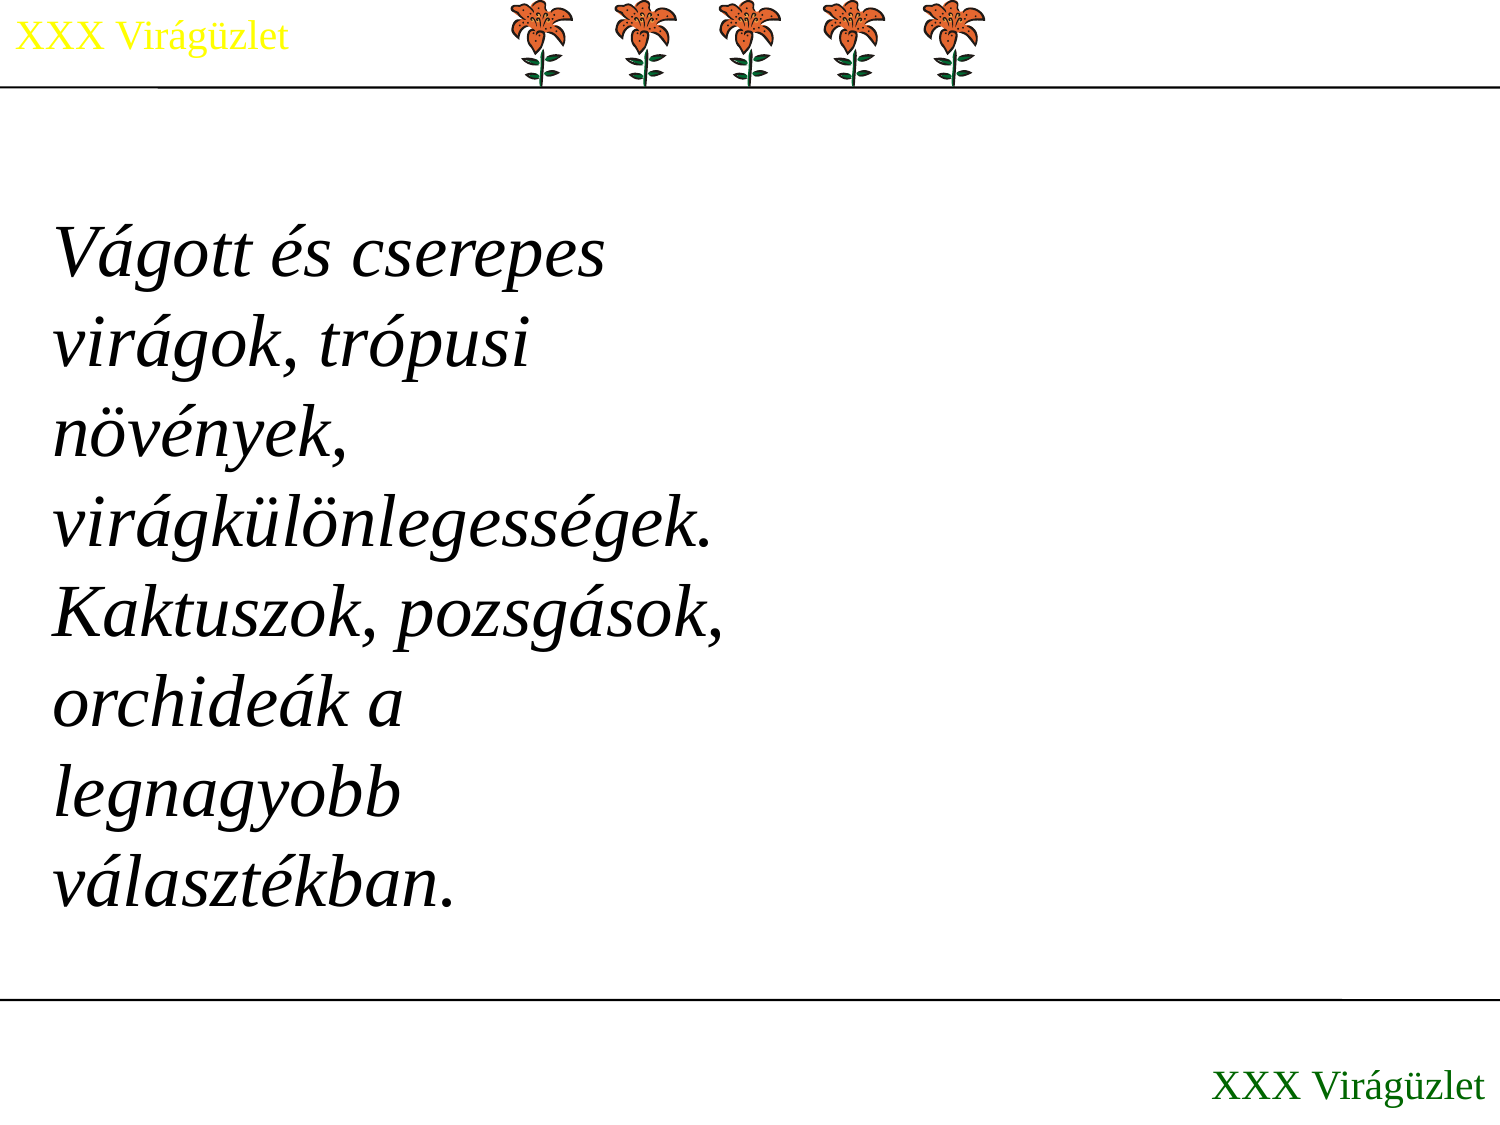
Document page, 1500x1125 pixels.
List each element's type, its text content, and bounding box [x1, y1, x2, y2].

text_box Vágott és cserepes virágok, trópusi növények, virágkülönlegességek. Kaktuszok, pozsgások, orchideák a legnagyobb választékban. [37, 194, 750, 930]
